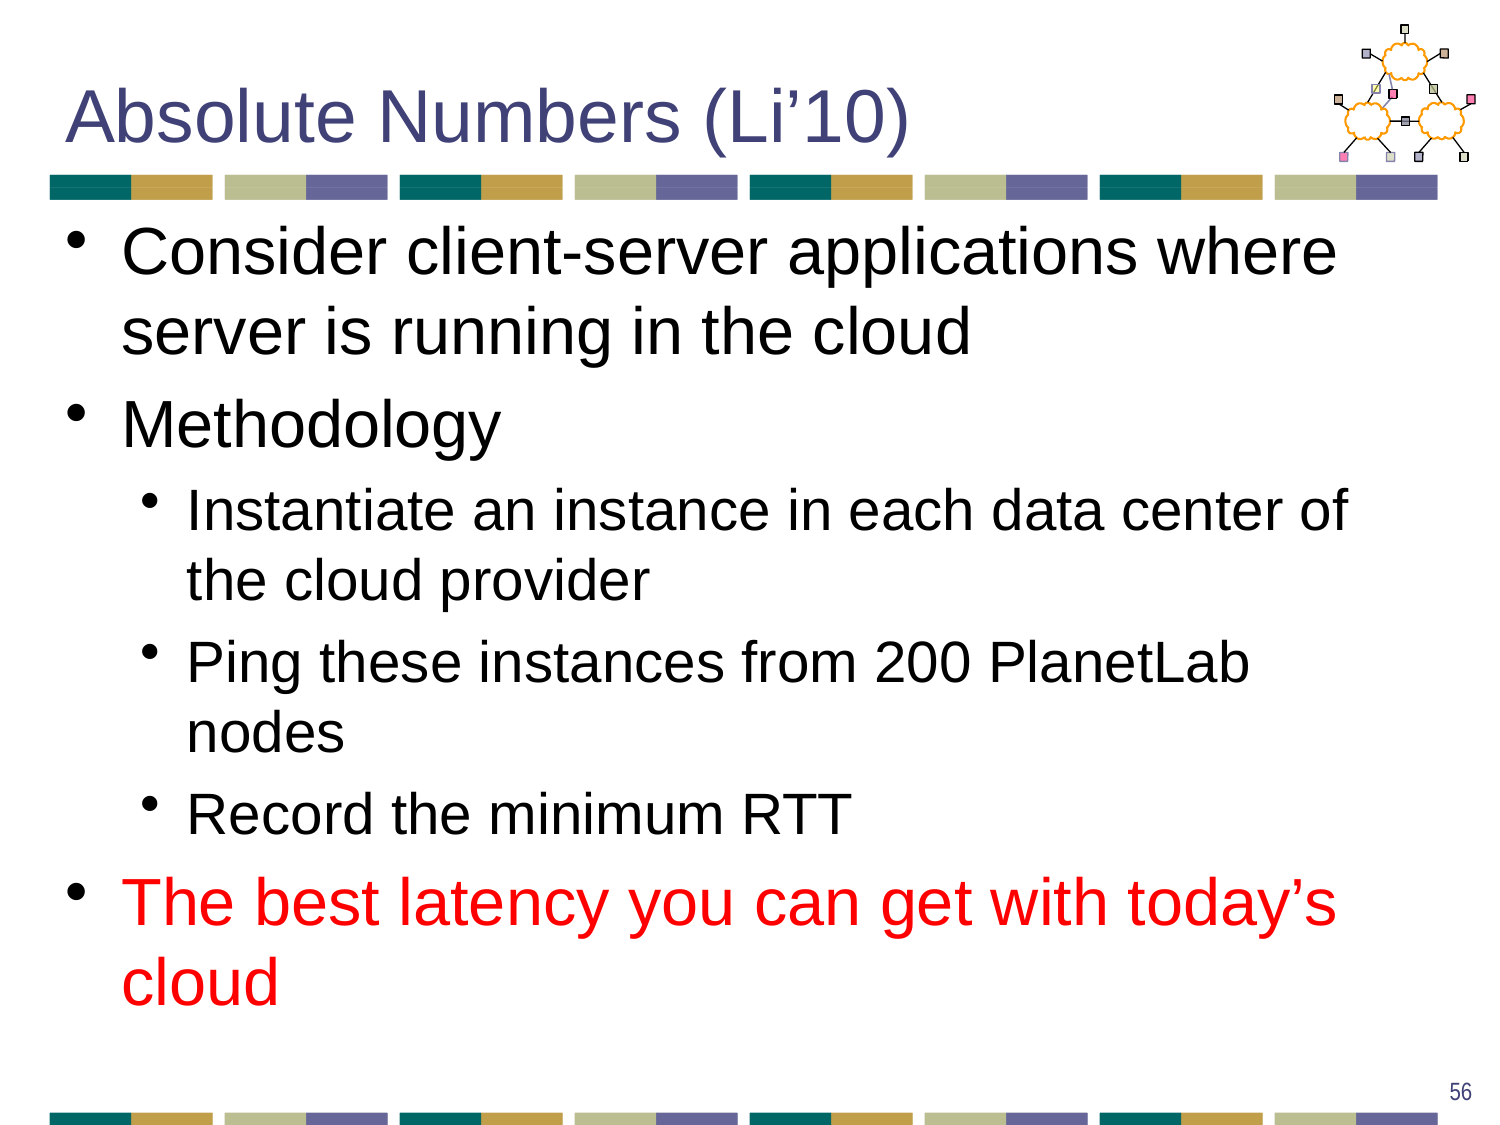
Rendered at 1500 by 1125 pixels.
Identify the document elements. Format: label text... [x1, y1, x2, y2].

title Absolute Numbers (Li’10) [50, 62, 1438, 163]
list Consider client-server applications where server is running in the cloud Methodology Instantiate an instance in each data center of the cloud provider Ping these instances from 200 PlanetLab nodes Record the minimum RTT The best latency you can get with today’s cloud [50, 200, 1438, 1000]
slide_number 56 [1174, 1037, 1488, 1113]
